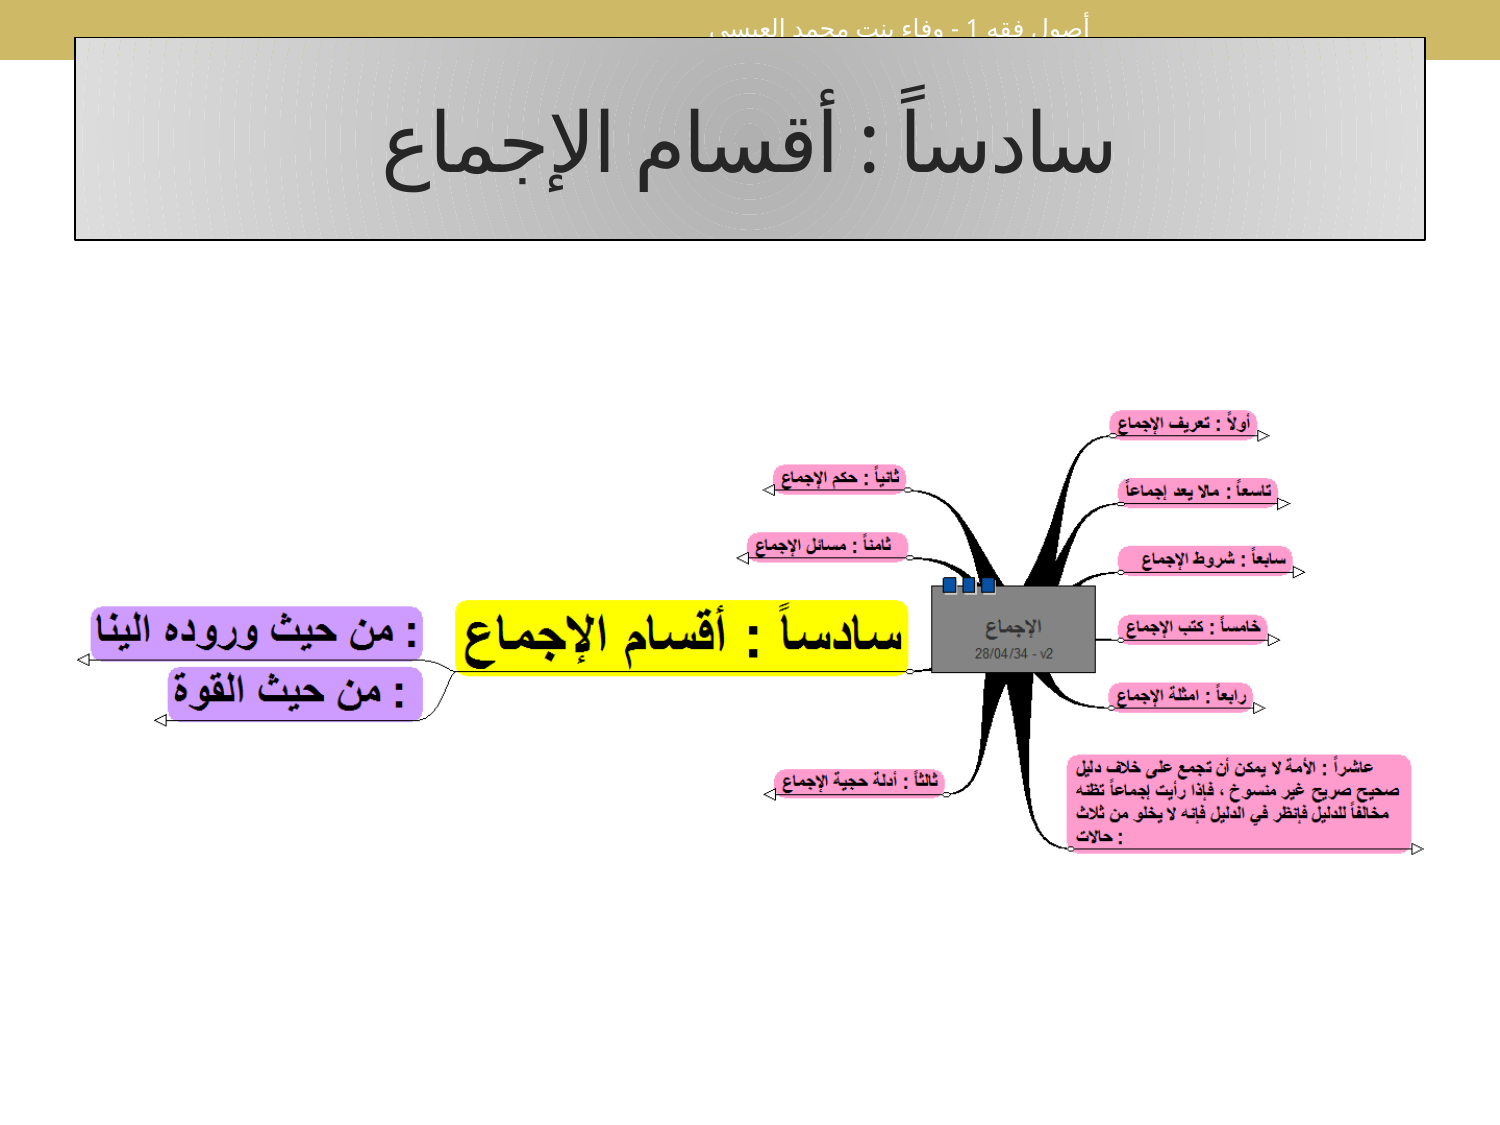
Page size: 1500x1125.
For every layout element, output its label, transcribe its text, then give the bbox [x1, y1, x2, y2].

footer أصول فقه 1 - وفاء بنت محمد العيسى [562, 3, 1238, 57]
title سادساً : أقسام الإجماع [74, 37, 1426, 241]
picture [74, 262, 1426, 1005]
